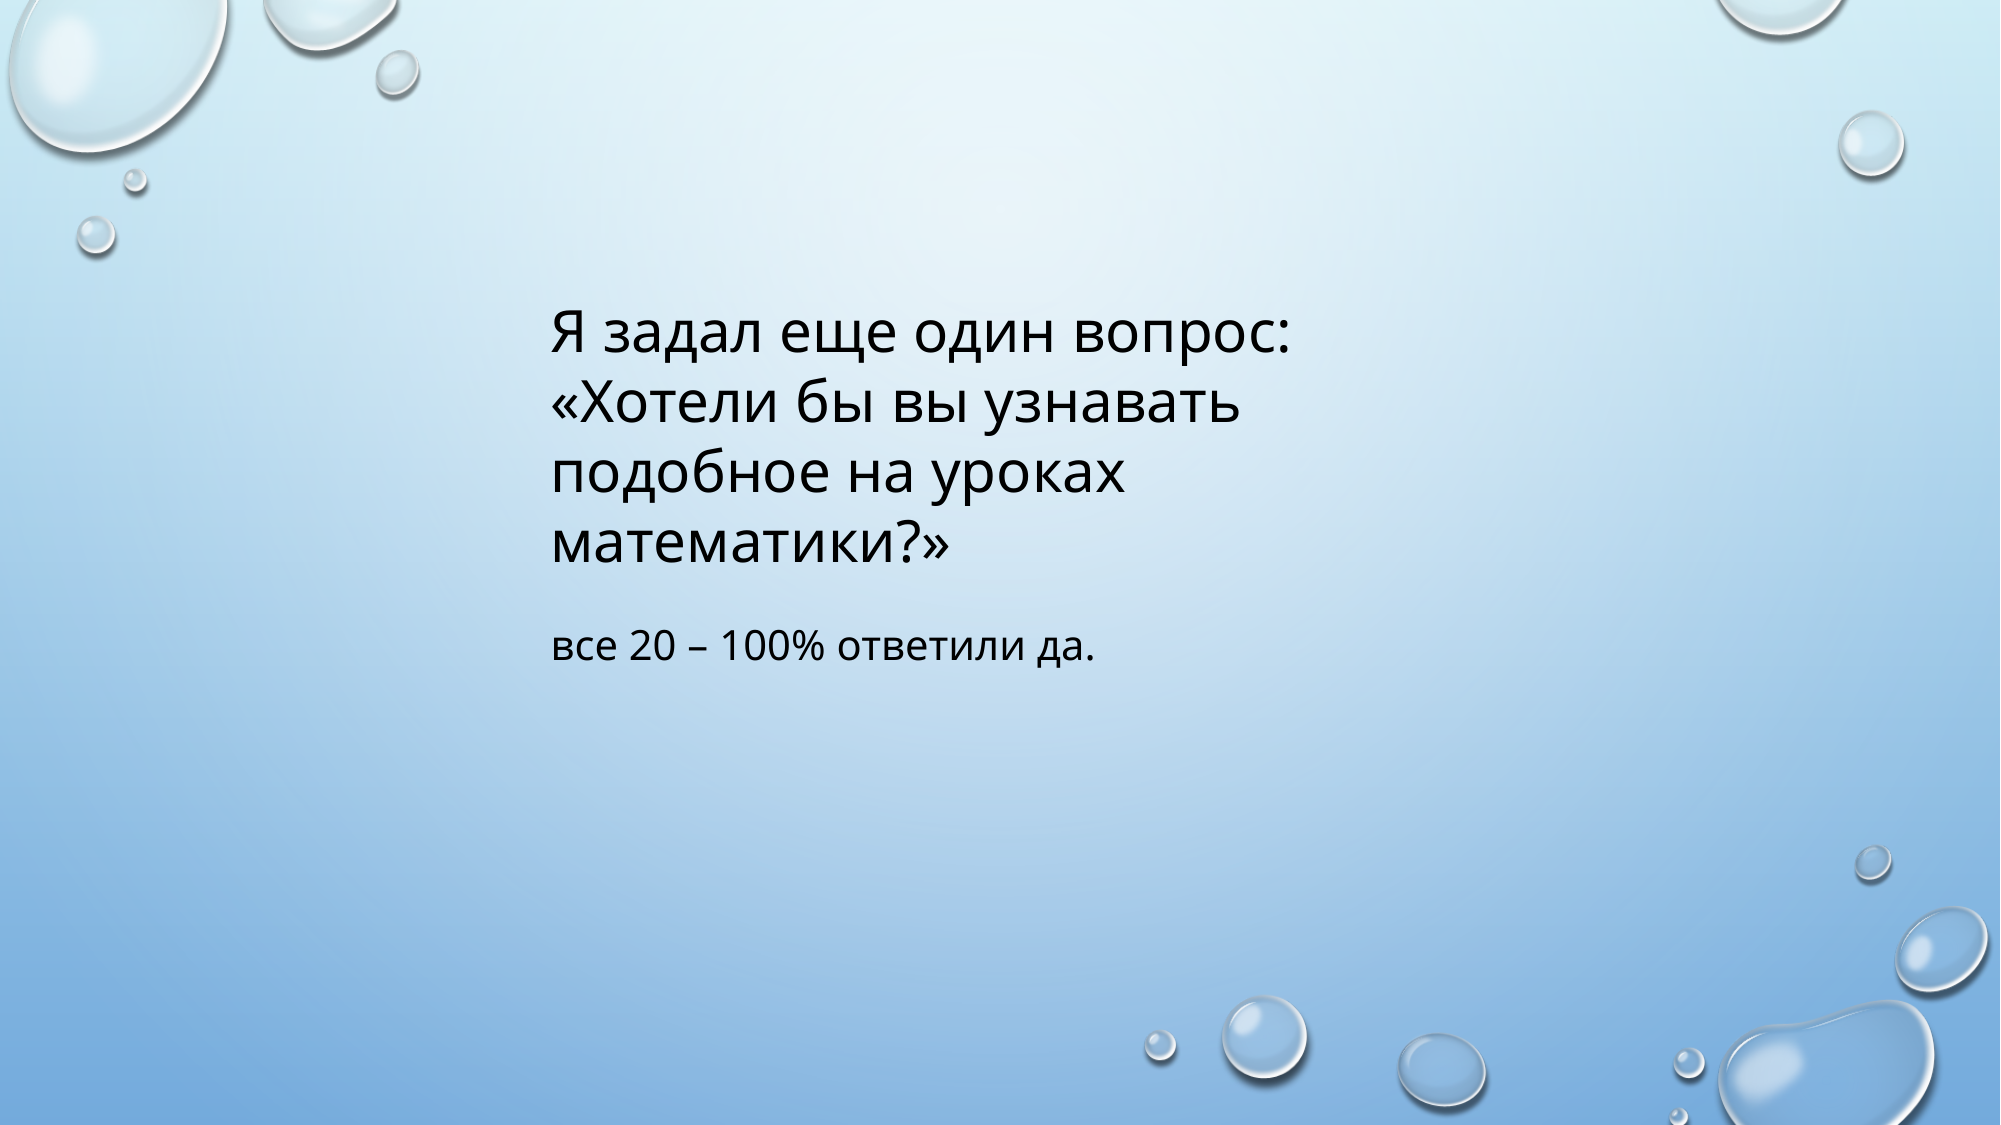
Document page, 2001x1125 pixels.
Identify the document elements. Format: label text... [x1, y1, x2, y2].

text_box Я задал еще один вопрос: «Хотели бы вы узнавать подобное на уроках математики?» все 20 – 100% ответили да. [535, 286, 1536, 677]
picture [0, 0, 2000, 1125]
